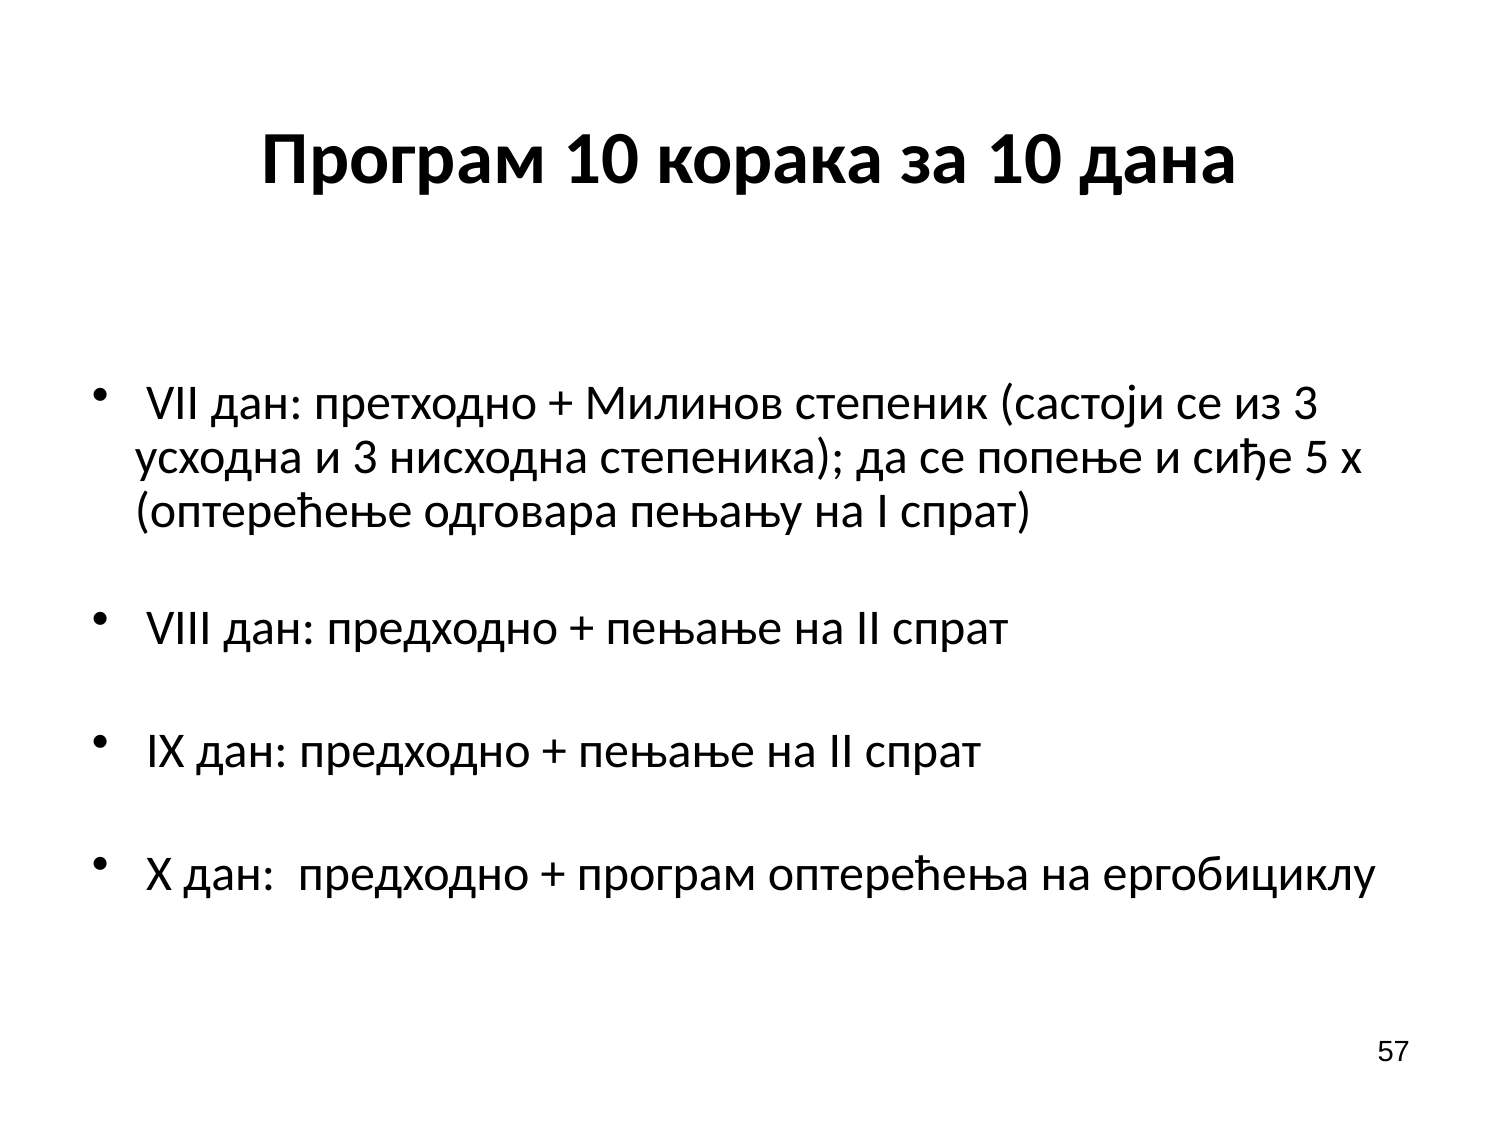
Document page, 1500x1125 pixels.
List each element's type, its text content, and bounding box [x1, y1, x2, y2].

slide_number 57 [1074, 1024, 1425, 1103]
title Програм 10 корака за 10 дана [41, 19, 1459, 207]
list VII дан: претходно + Милинов степеник (састоји се из 3 усходна и 3 нисходна степеника); да се попење и сиђе 5 x (оптерећење одговара пењању на I спрат) VIII дан: предходно + пењање на II спрат IX дан: предходно + пењање на II спрат X дан: предходно + програм оптерећења на ергобициклу [76, 243, 1427, 1034]
